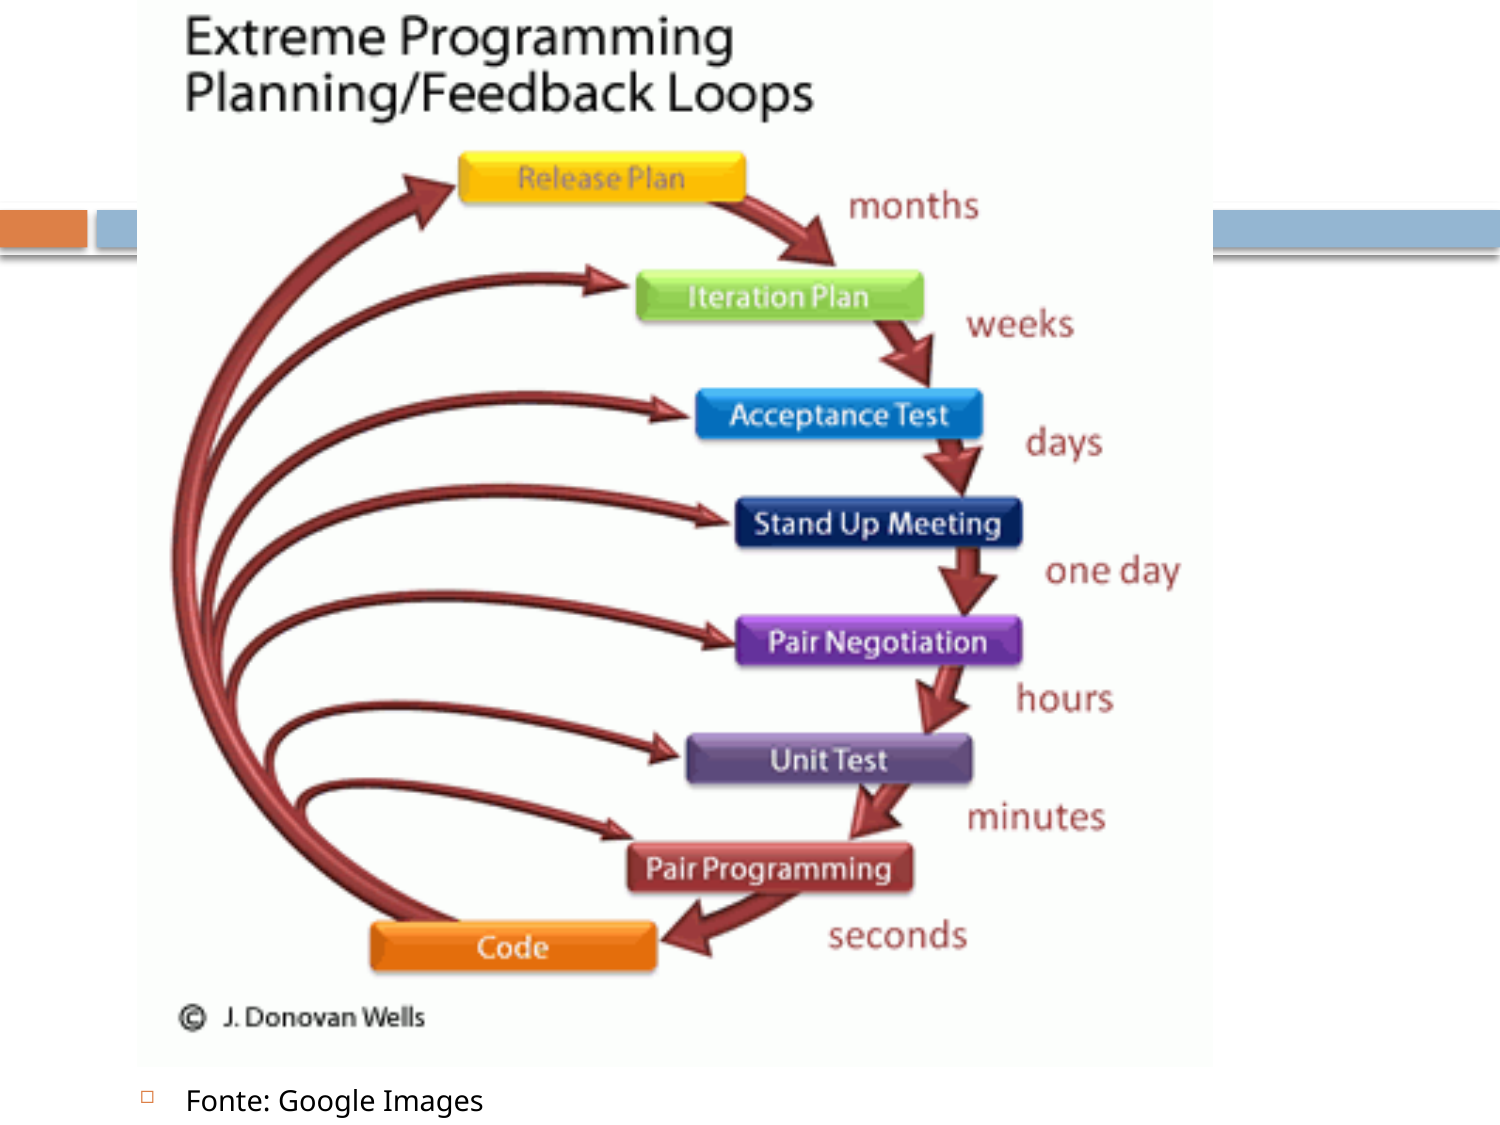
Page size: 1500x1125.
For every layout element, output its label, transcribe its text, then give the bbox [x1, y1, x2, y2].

list Fonte: Google Images [125, 1074, 1463, 1125]
picture [137, 0, 1213, 1067]
